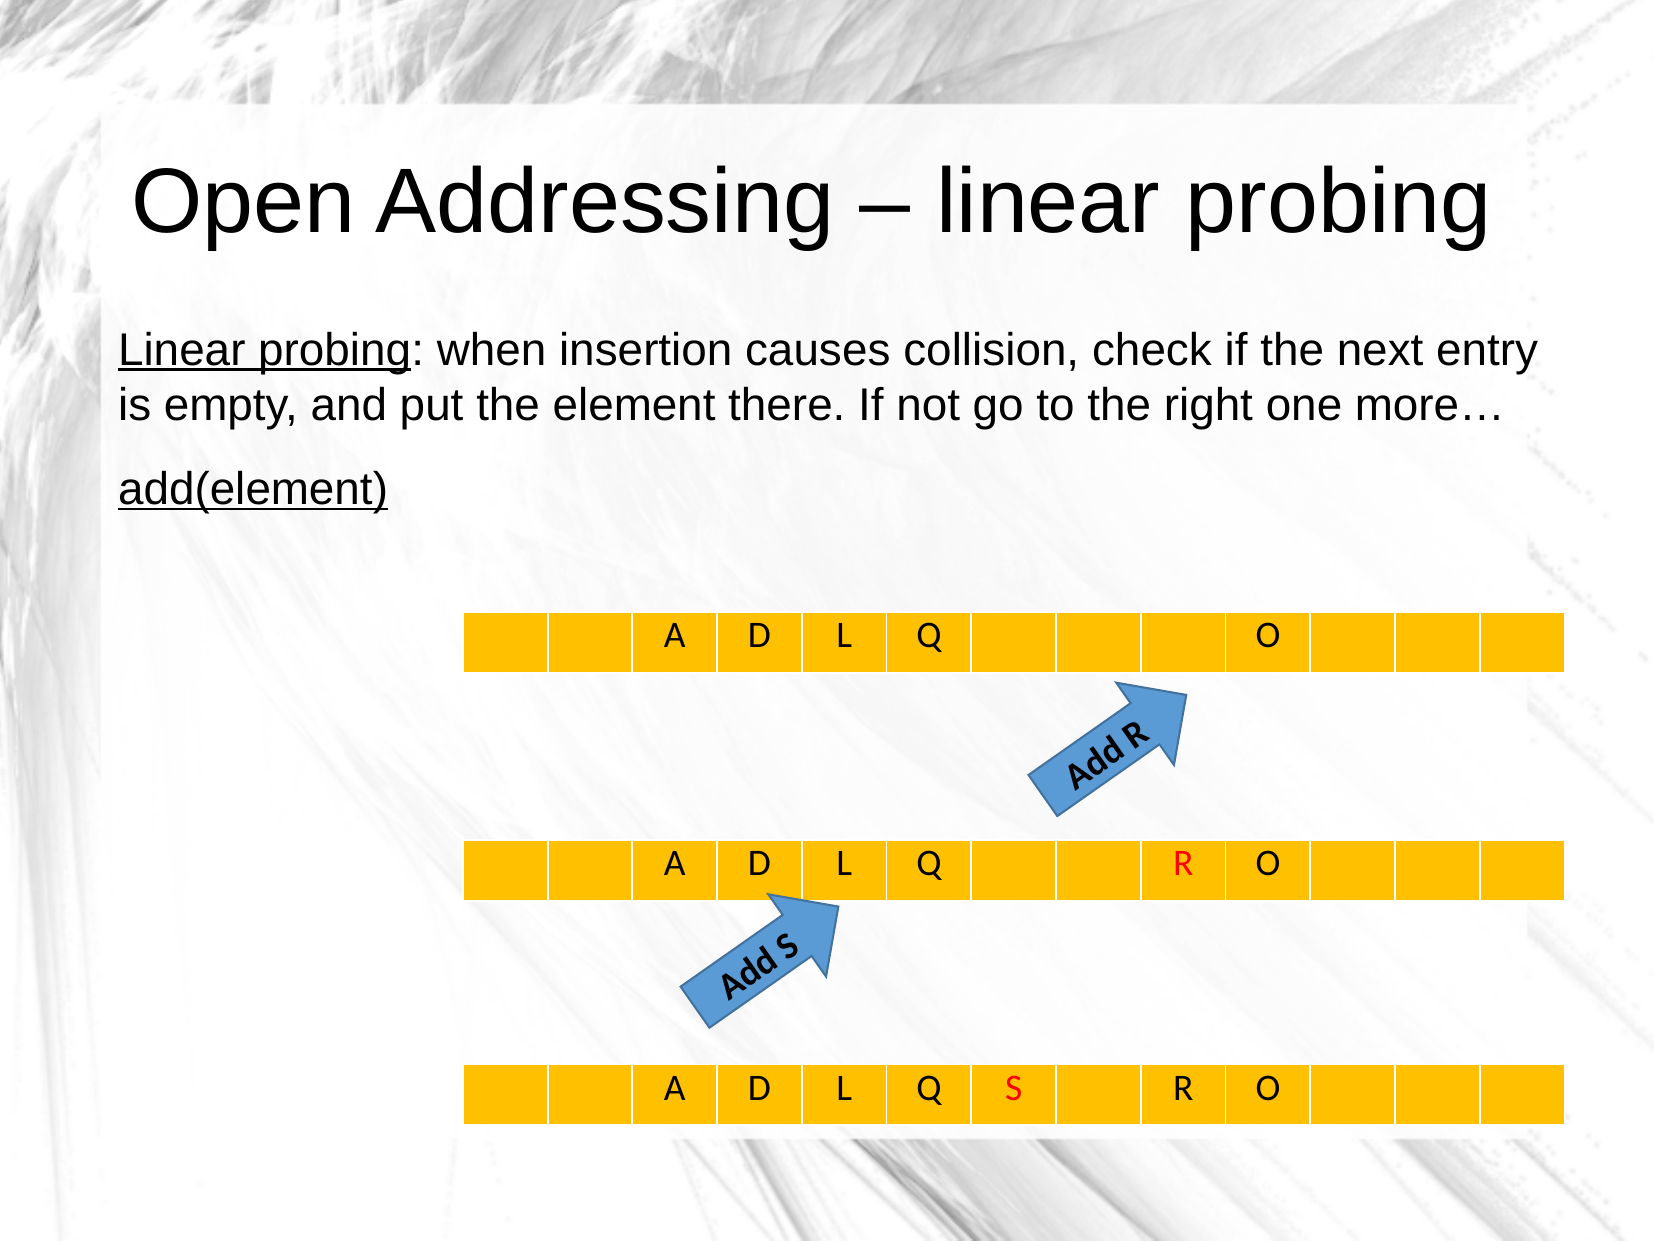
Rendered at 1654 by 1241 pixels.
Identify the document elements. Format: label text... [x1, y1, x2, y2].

table_header A [633, 1065, 716, 1124]
table_header A [633, 613, 716, 672]
table_header L [803, 1065, 886, 1124]
table_header [972, 841, 1055, 900]
table_header O [1226, 613, 1309, 672]
table_header [464, 1065, 547, 1124]
table_header [1311, 841, 1394, 900]
table_header R [1142, 841, 1225, 900]
table_header [1481, 841, 1564, 900]
table_header A [633, 841, 716, 900]
table_header D [718, 841, 801, 900]
table_header [549, 1065, 631, 1124]
table_header [1396, 613, 1479, 672]
picture [0, 0, 1654, 1241]
table_header D [718, 1065, 801, 1124]
list Linear probing: when insertion causes collision, check if the next entry is empty, and put the element there. If not go to the right one more… add(element) [118, 319, 1571, 1102]
table_header L [803, 613, 886, 672]
table_header [1057, 613, 1140, 672]
title Open Addressing – linear probing [118, 112, 1506, 281]
table_header [549, 613, 631, 672]
table_header S [972, 1065, 1055, 1124]
table_header [972, 613, 1055, 672]
table_header [549, 841, 631, 900]
text_box Add S [679, 892, 840, 1030]
table_header [464, 841, 547, 900]
table_header [1311, 613, 1394, 672]
table_header [1057, 841, 1140, 900]
table_header [1142, 613, 1225, 672]
table_header [1311, 1065, 1394, 1124]
table_header [1396, 841, 1479, 900]
table_header O [1226, 841, 1309, 900]
table_header Q [887, 841, 970, 900]
table_header D [718, 613, 801, 672]
table_header Q [887, 613, 970, 672]
table_header [1396, 1065, 1479, 1124]
text_box Add R [1027, 681, 1188, 818]
table_header L [803, 841, 886, 900]
table_header [1057, 1065, 1140, 1124]
table_header Q [887, 1065, 970, 1124]
table_header [464, 613, 547, 672]
table_header [1481, 1065, 1564, 1124]
table_header O [1226, 1065, 1309, 1124]
table_header [1481, 613, 1564, 672]
table_header R [1142, 1065, 1225, 1124]
